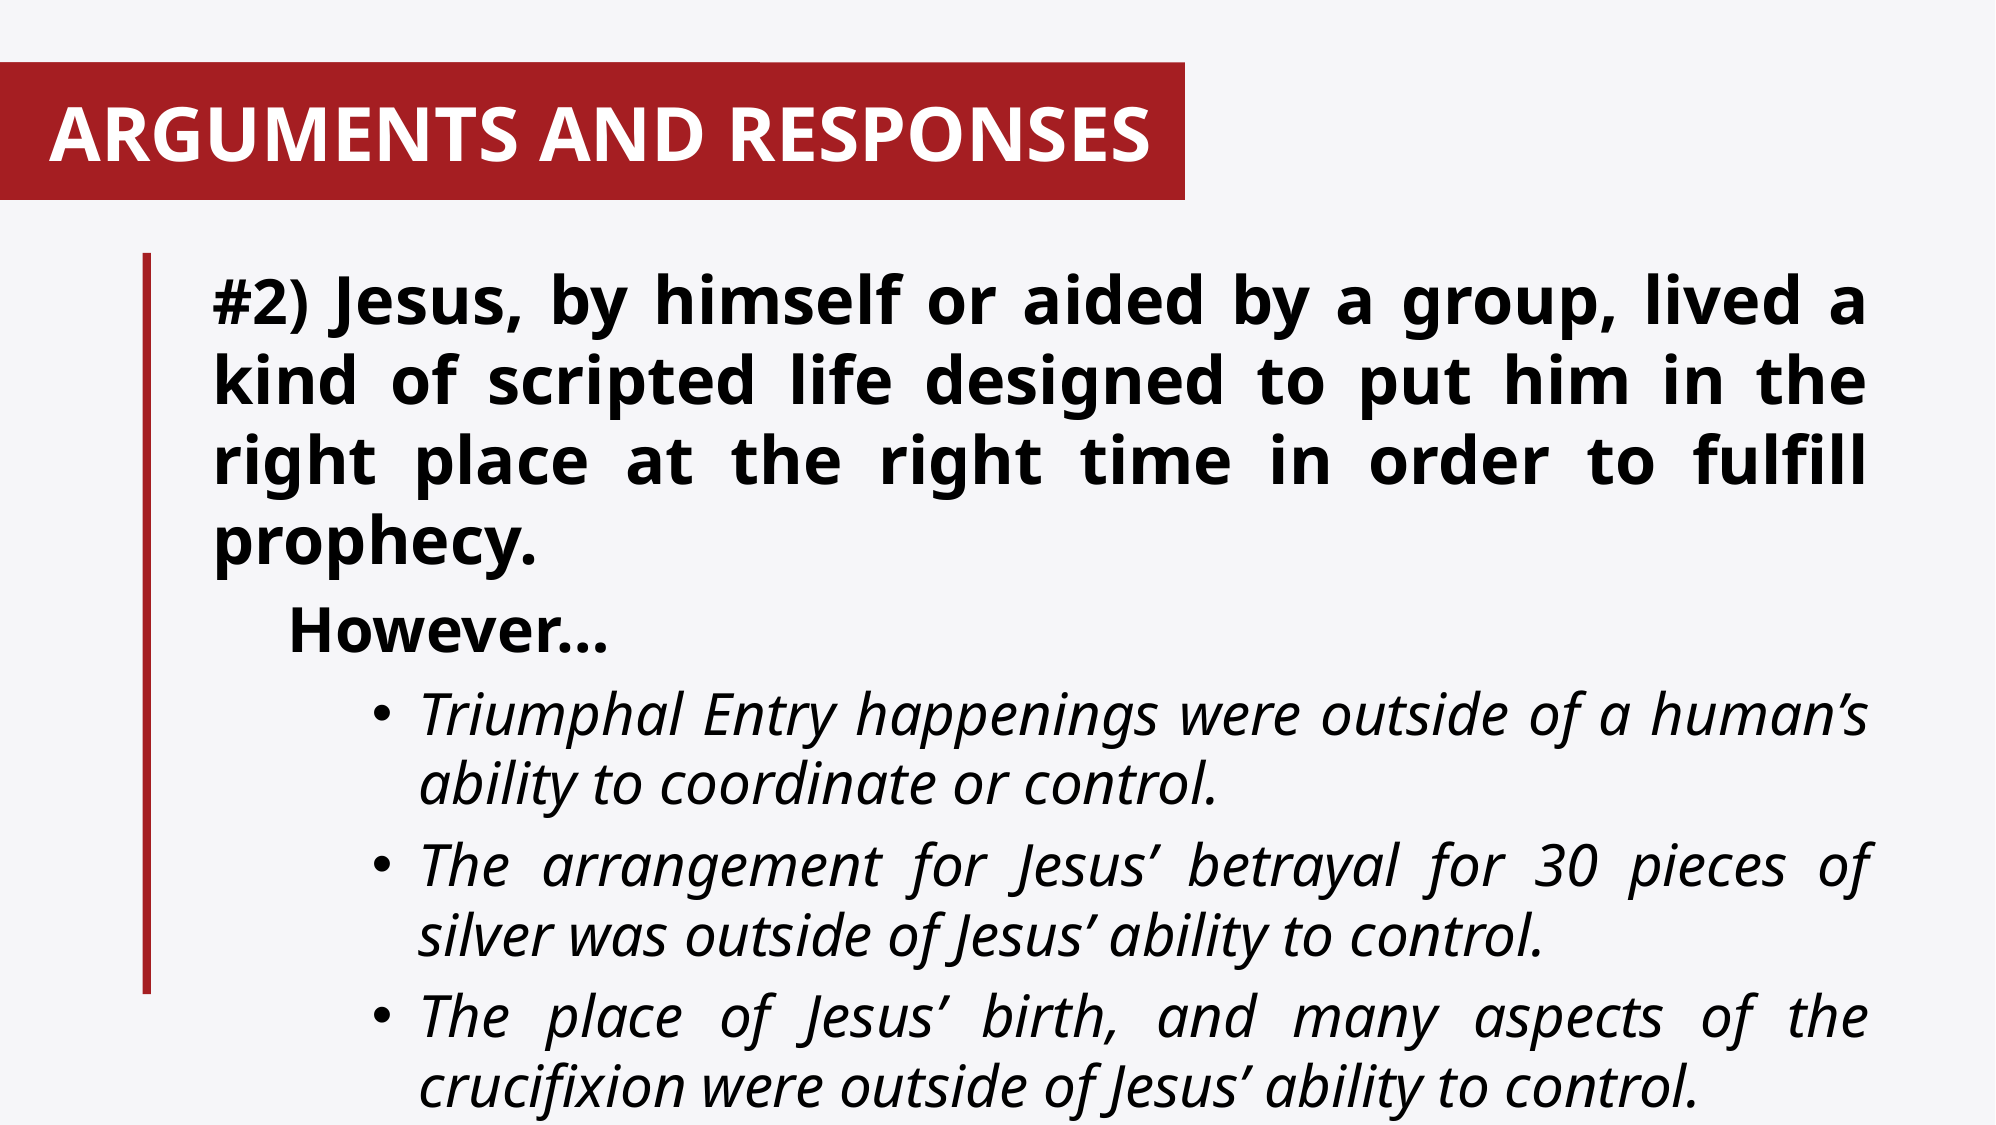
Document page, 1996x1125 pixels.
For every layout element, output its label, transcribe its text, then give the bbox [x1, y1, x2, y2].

subtitle #2) Jesus, by himself or aided by a group, lived a kind of scripted life designed to put him in the right place at the right time in order to fulfill prophecy. However… Triumphal Entry happenings were outside of a human’s ability to coordinate or control. The arrangement for Jesus’ betrayal for 30 pieces of silver was outside of Jesus’ ability to control. The place of Jesus’ birth, and many aspects of the crucifixion were outside of Jesus’ ability to control. [197, 249, 1885, 1125]
text_box ARGUMENTS AND RESPONSES [0, 62, 1185, 200]
